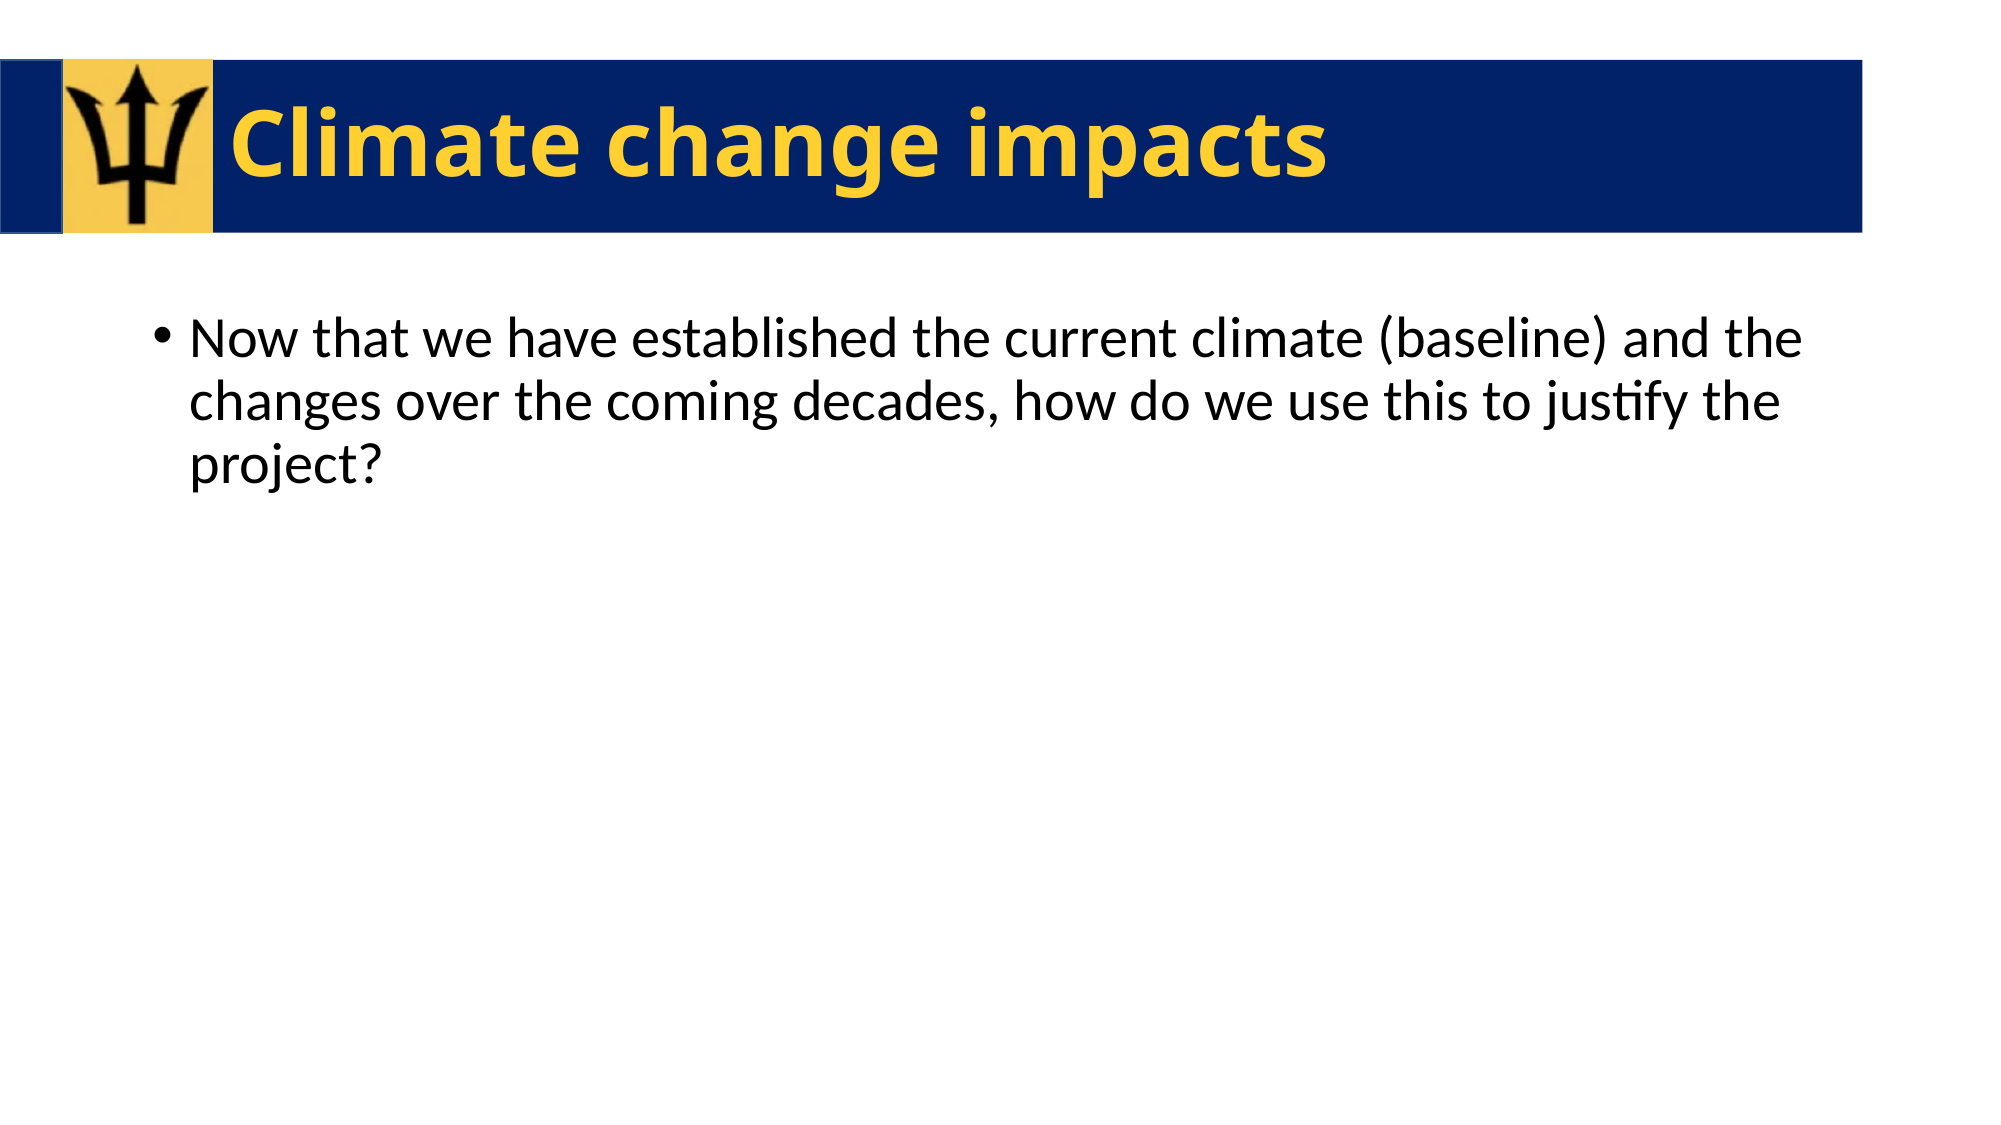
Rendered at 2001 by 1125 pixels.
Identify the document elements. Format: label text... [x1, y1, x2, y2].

picture [63, 59, 213, 233]
list Now that we have established the current climate (baseline) and the changes over the coming decades, how do we use this to justify the project? [137, 299, 1863, 1014]
title Climate change impacts [213, 59, 1863, 233]
